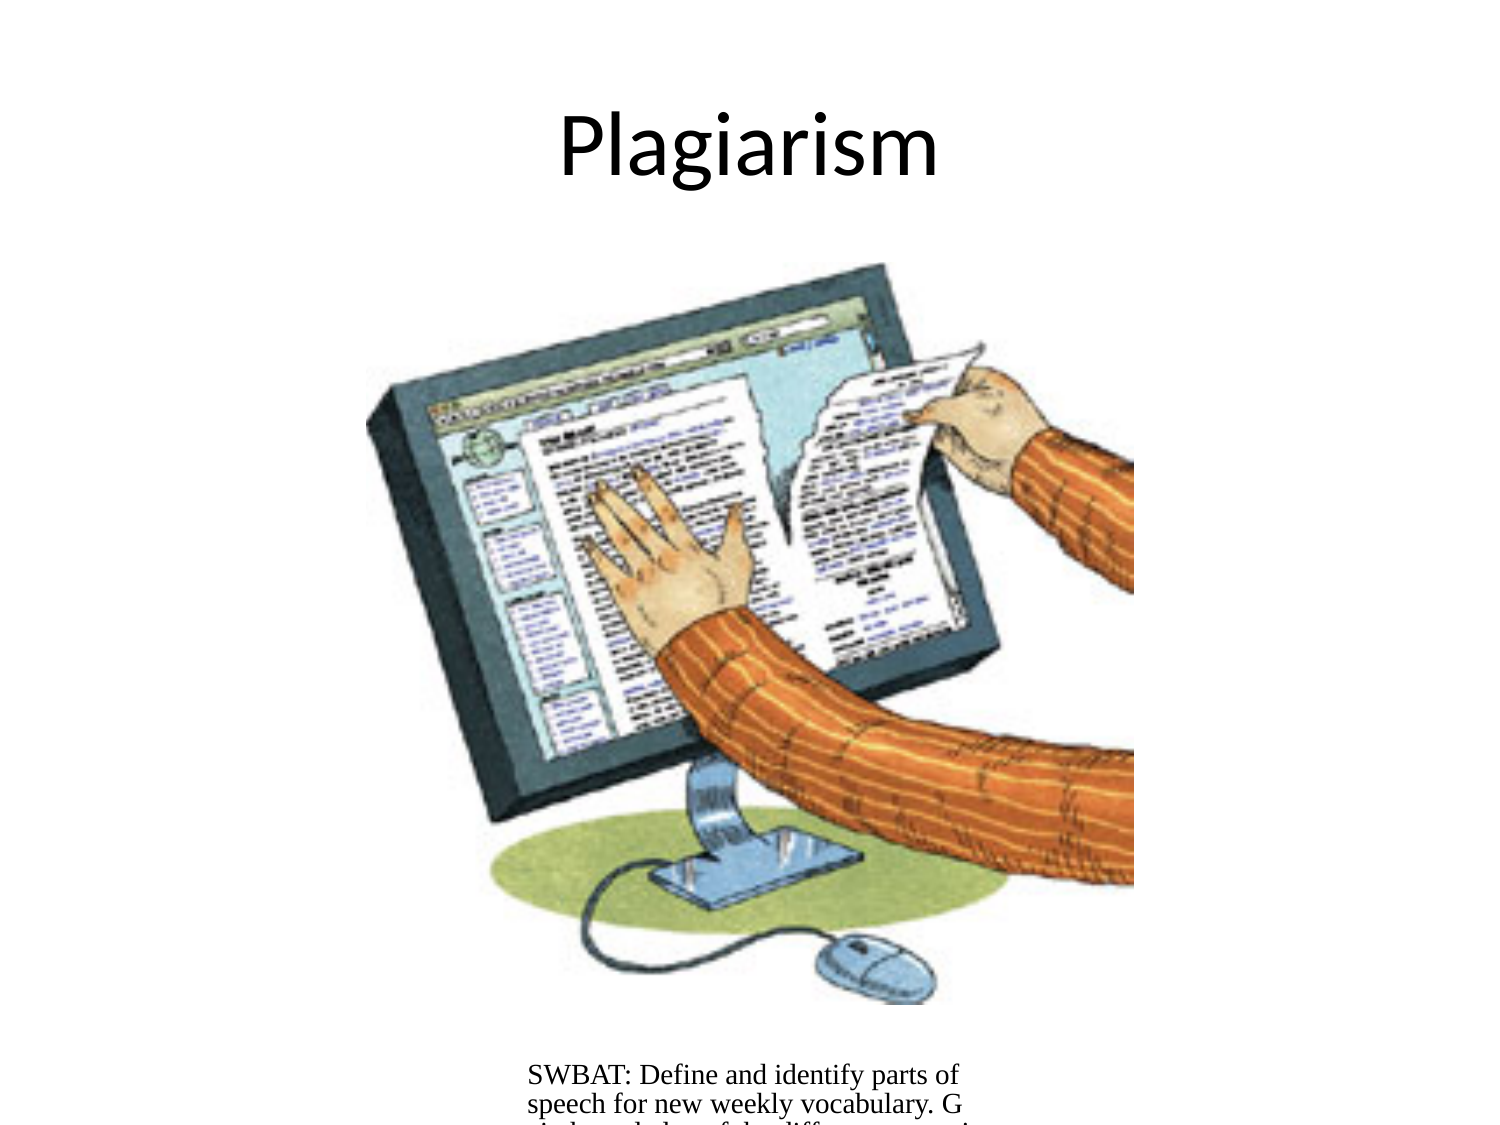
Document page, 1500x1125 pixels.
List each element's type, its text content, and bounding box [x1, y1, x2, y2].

footer SWBAT: Define and identify parts of speech for new weekly vocabulary. Gain knowledge of the different strategies that are used in effective persuasive writing. [512, 1042, 988, 1103]
title Plagiarism [75, 45, 1425, 233]
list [74, 262, 1426, 1006]
